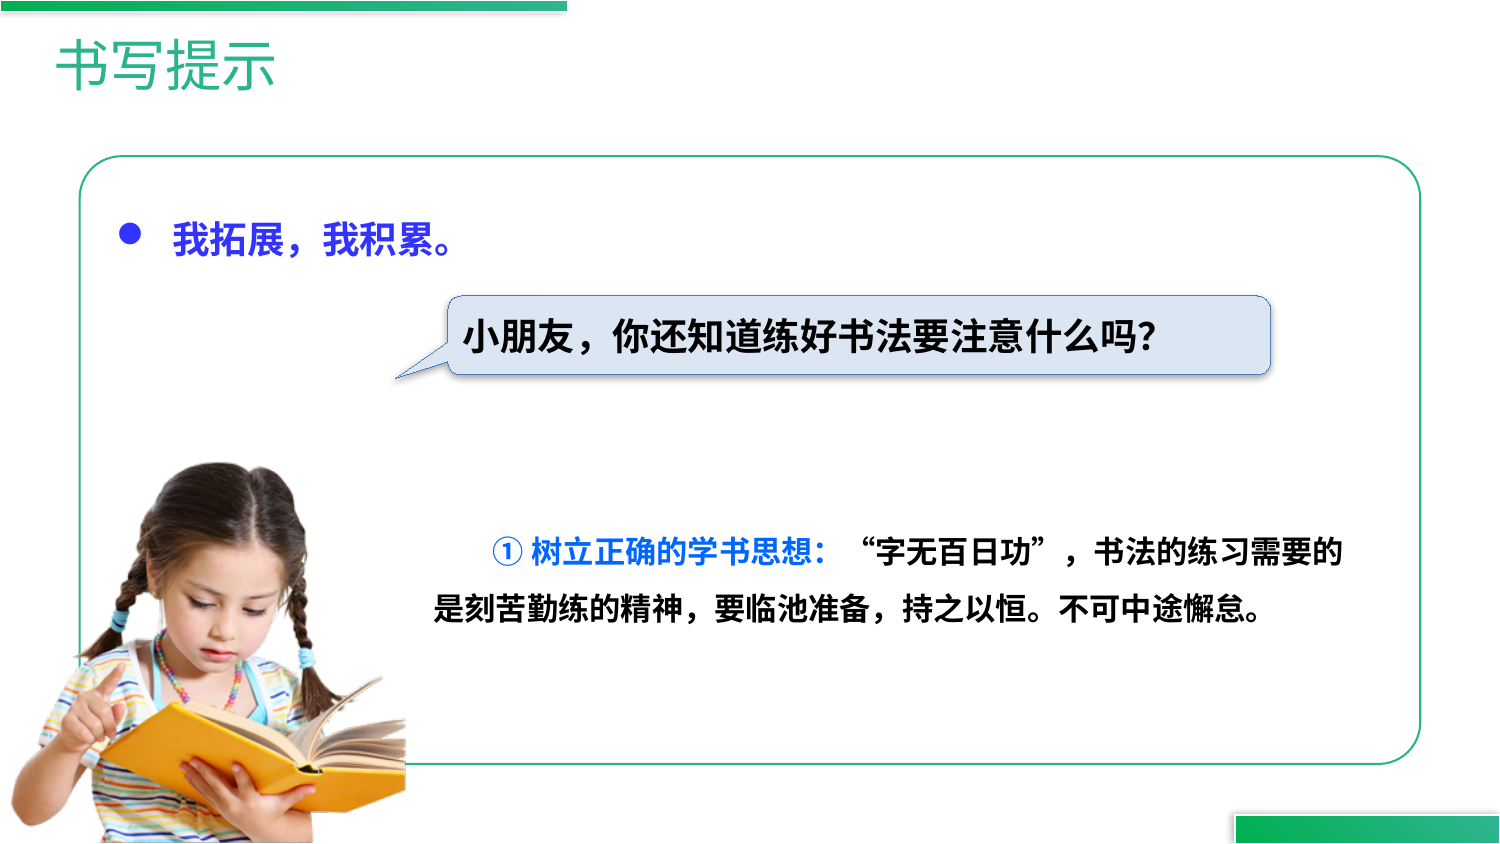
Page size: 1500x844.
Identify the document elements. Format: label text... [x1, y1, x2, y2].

text_box 小朋友，你还知道练好书法要注意什么吗？ [395, 359, 422, 379]
text_box 我拓展，我积累。 [104, 188, 484, 267]
list 书写提示 [41, 32, 382, 94]
text_box 小朋友，你还知道练好书法要注意什么吗？ [430, 295, 1271, 354]
text_box ①树立正确的学书思想：“字无百日功”，书法的练习需要的是刻苦勤练的精神，要临池准备，持之以恒。不可中途懈怠。 [422, 354, 1359, 786]
picture [0, 445, 407, 844]
